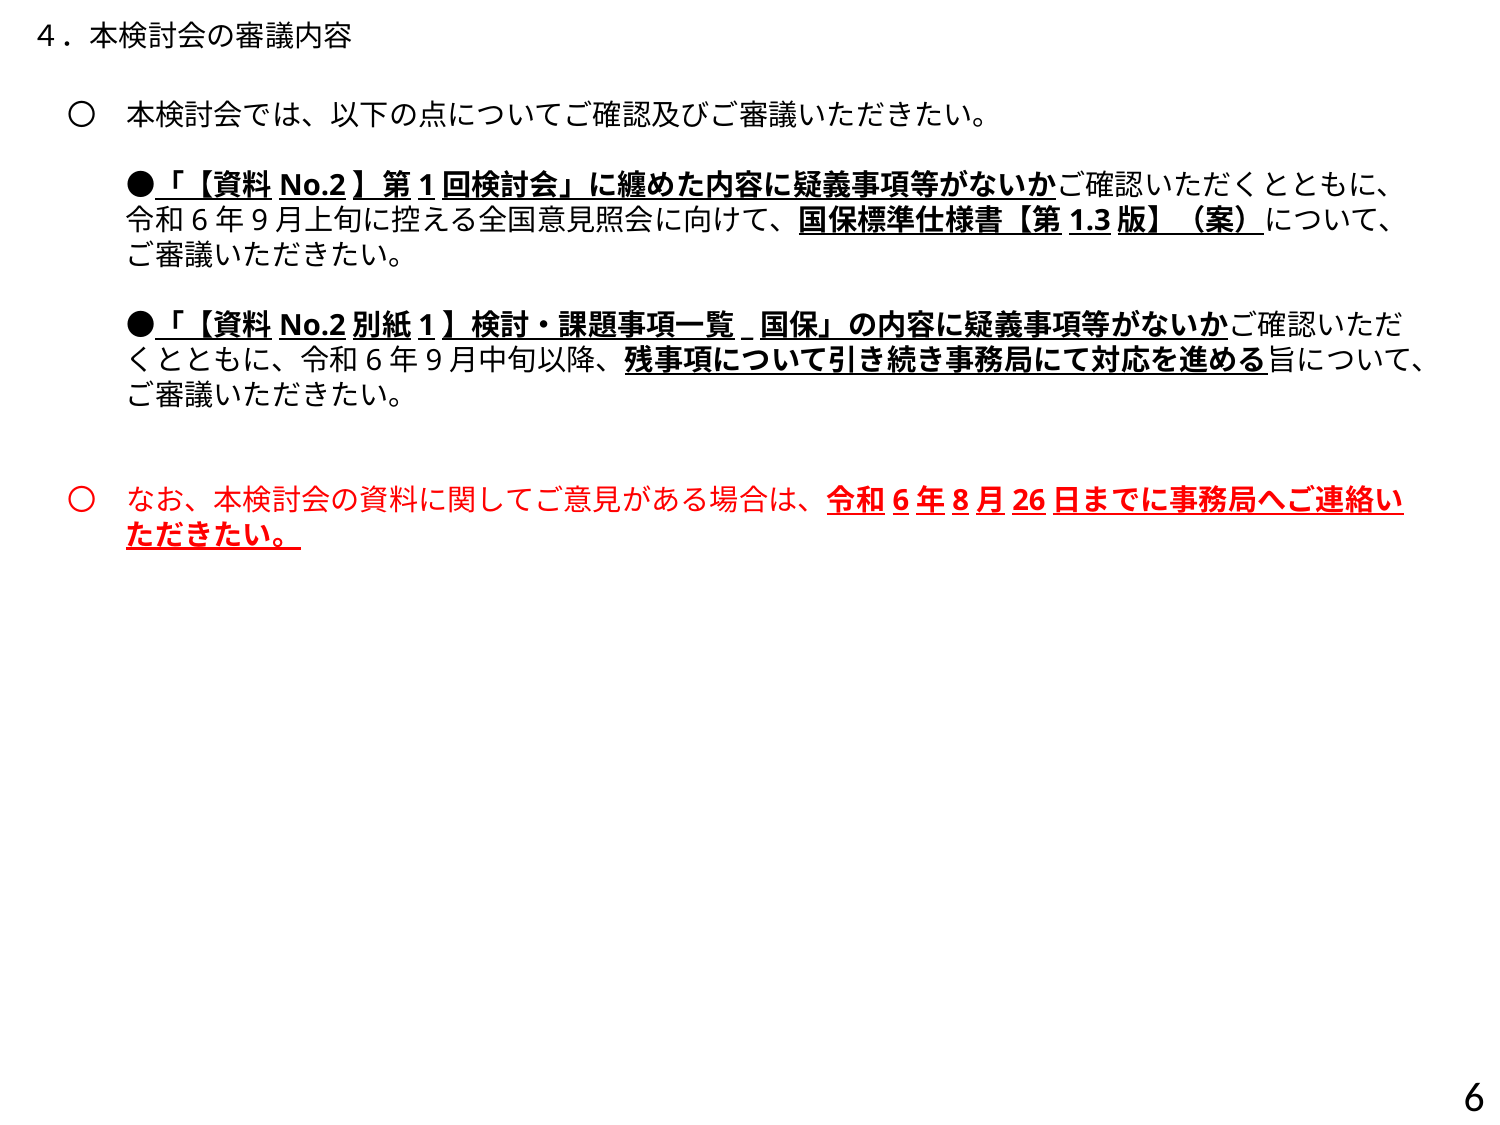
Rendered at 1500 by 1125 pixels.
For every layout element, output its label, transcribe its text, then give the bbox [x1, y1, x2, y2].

text_box 〇 本検討会では、以下の点についてご確認及びご審議いただきたい。 ●「【資料No.2】第1回検討会」に纏めた内容に疑義事項等がないかご確認いただくとともに、令和6年9月上旬に控える全国意見照会に向けて、国保標準仕様書【第1.3版】（案）について、ご審議いただきたい。 ●「【資料No.2別紙1】検討・課題事項一覧_国保」の内容に疑義事項等がないかご確認いただくとともに、令和6年9月中旬以降、残事項について引き続き事務局にて対応を進める旨について、ご審議いただきたい。 〇 なお、本検討会の資料に関してご意見がある場合は、令和6年8月26日までに事務局へご連絡いただきたい。 [52, 96, 1435, 559]
text_box ４．本検討会の審議内容 [16, 2, 1440, 96]
slide_number 5 [1149, 1065, 1500, 1125]
